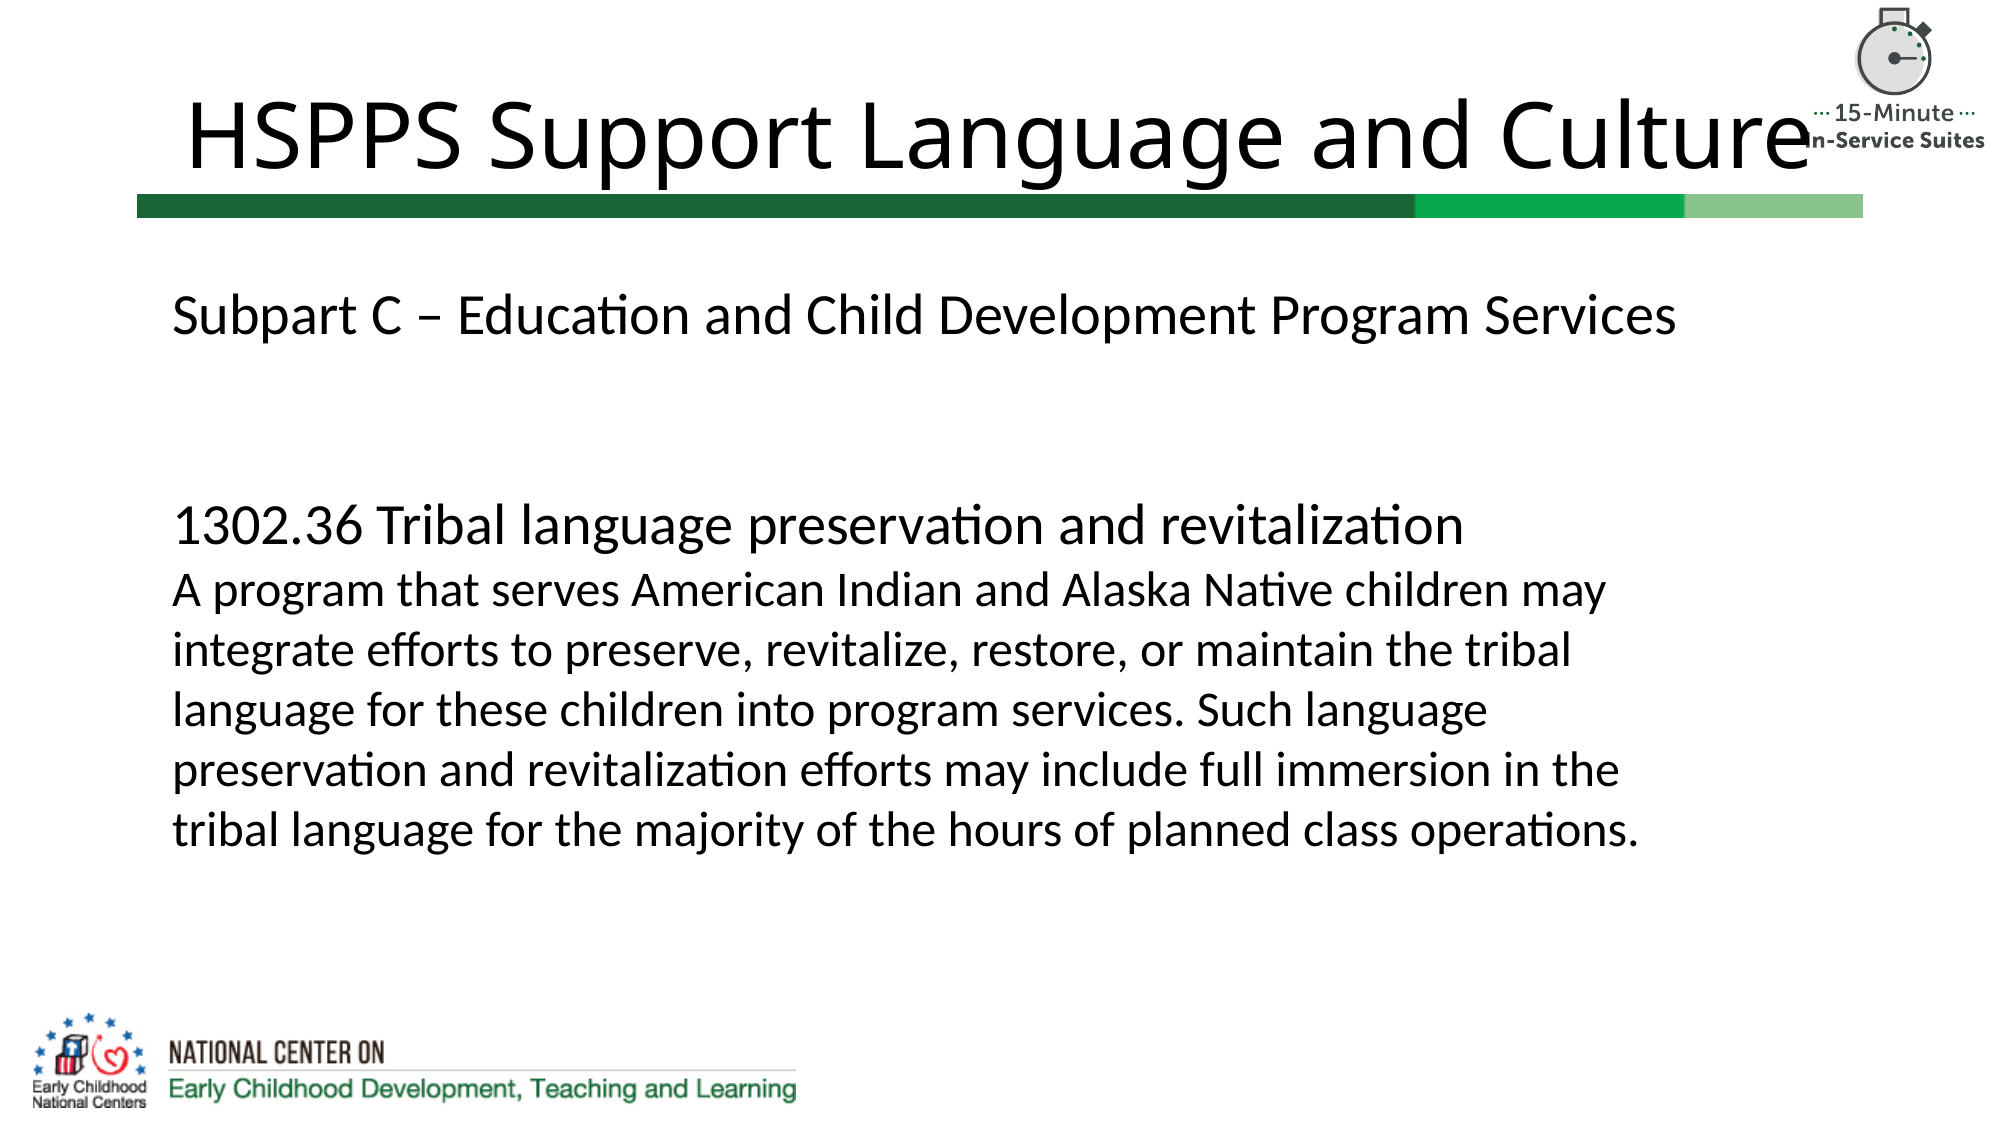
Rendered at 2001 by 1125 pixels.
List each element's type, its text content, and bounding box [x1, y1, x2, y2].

text_box Subpart C – Education and Child Development Program Services 1302.36 Tribal language preservation and revitalization A program that serves American Indian and Alaska Native children may integrate efforts to preserve, revitalize, restore, or maintain the tribal language for these children into program services. Such language preservation and revitalization efforts may include full immersion in the tribal language for the majority of the hours of planned class operations. [157, 268, 1720, 1024]
title HSPPS Support Language and Culture [137, 59, 1863, 218]
picture [33, 1013, 796, 1108]
picture [1790, 0, 1999, 161]
